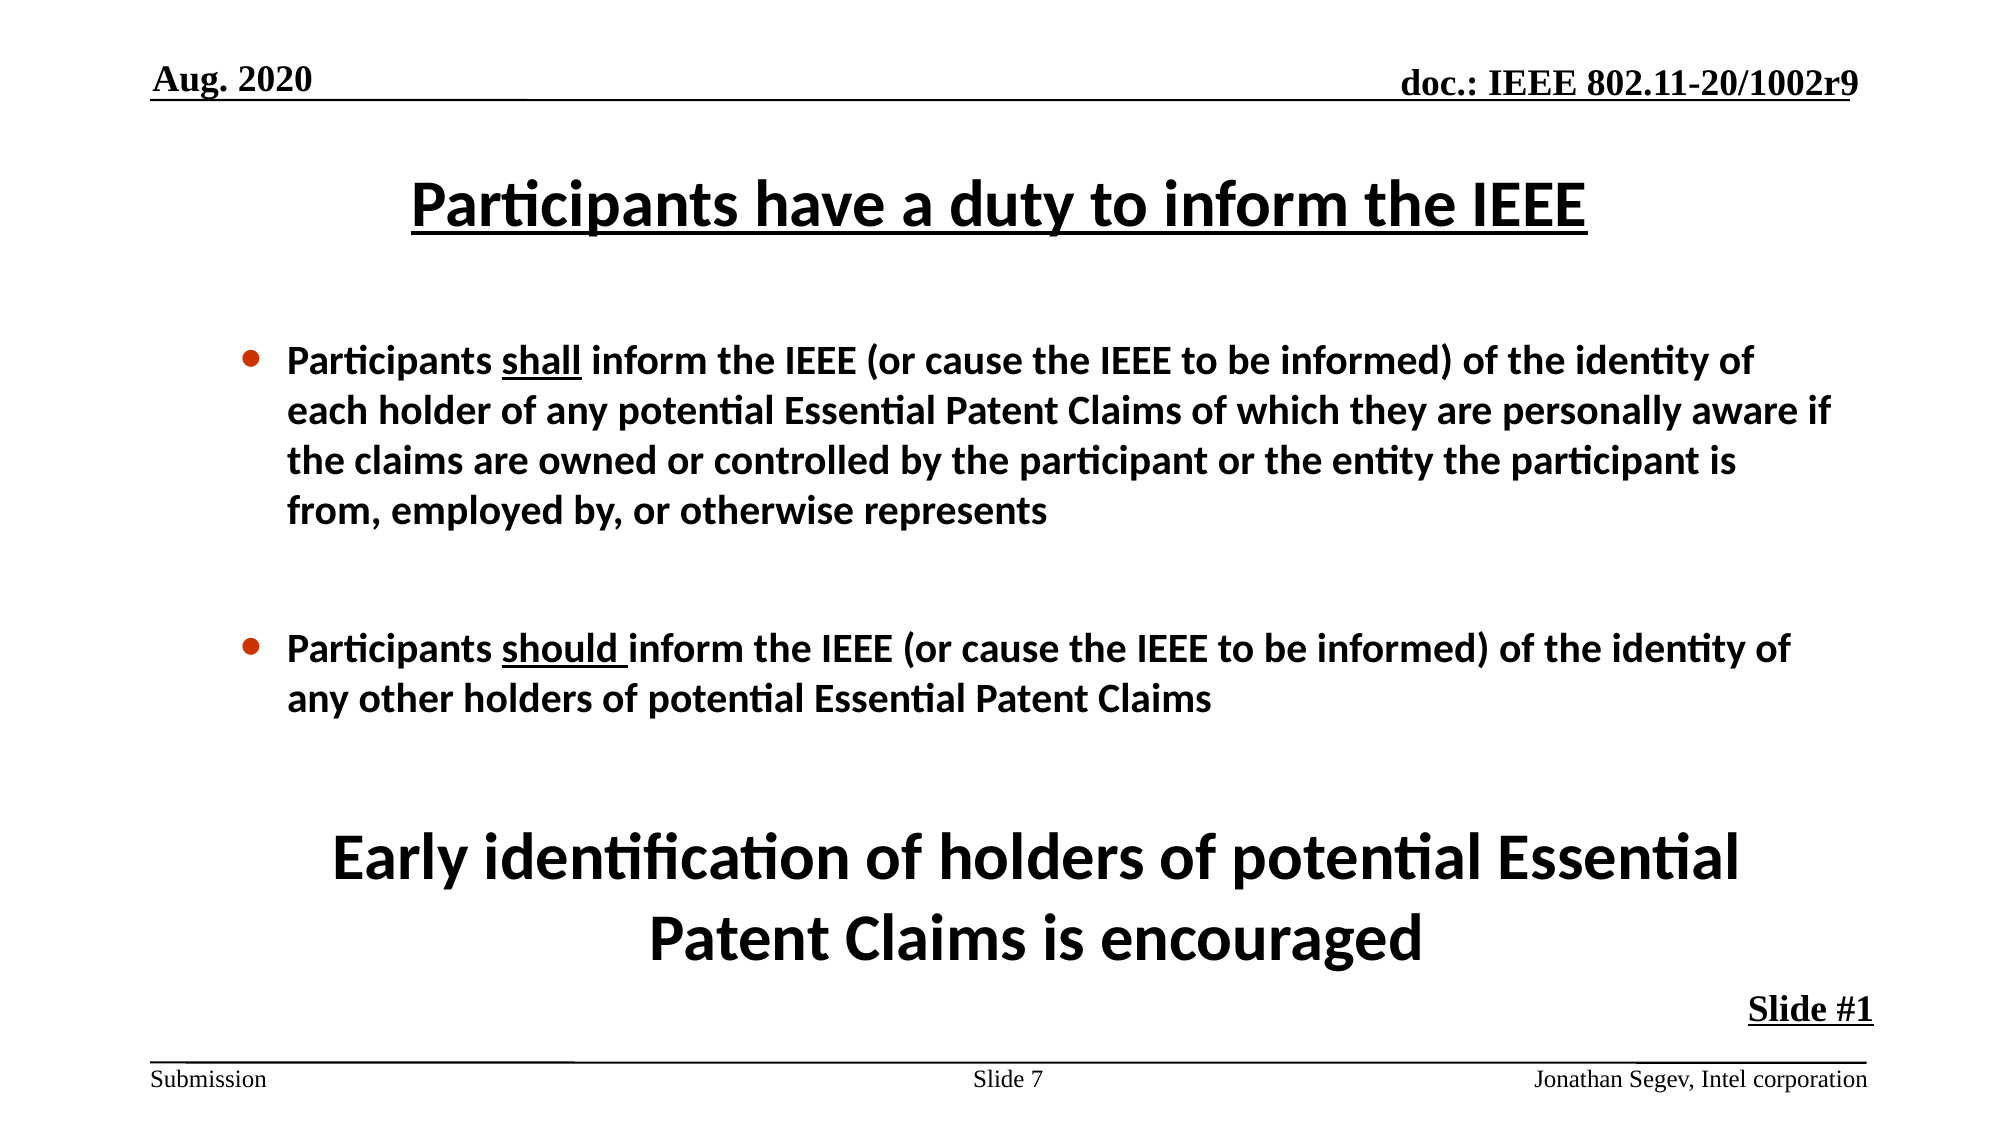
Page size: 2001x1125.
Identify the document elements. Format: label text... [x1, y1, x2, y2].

slide_number Slide 7 [950, 1061, 1067, 1123]
list Participants shall inform the IEEE (or cause the IEEE to be informed) of the identity of each holder of any potential Essential Patent Claims of which they are personally aware if the claims are owned or controlled by the participant or the entity the participant is from, employed by, or otherwise represents Participants should inform the IEEE (or cause the IEEE to be informed) of the identity of any other holders of potential Essential Patent Claims Early identification of holders of potential Essential Patent Claims is encouraged [149, 324, 1850, 1000]
text_box Slide #1 [1733, 976, 1890, 1037]
footer Jonathan Segev, Intel corporation [1171, 1061, 1869, 1093]
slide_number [152, 54, 563, 100]
title Participants have a duty to inform the IEEE [149, 112, 1850, 288]
